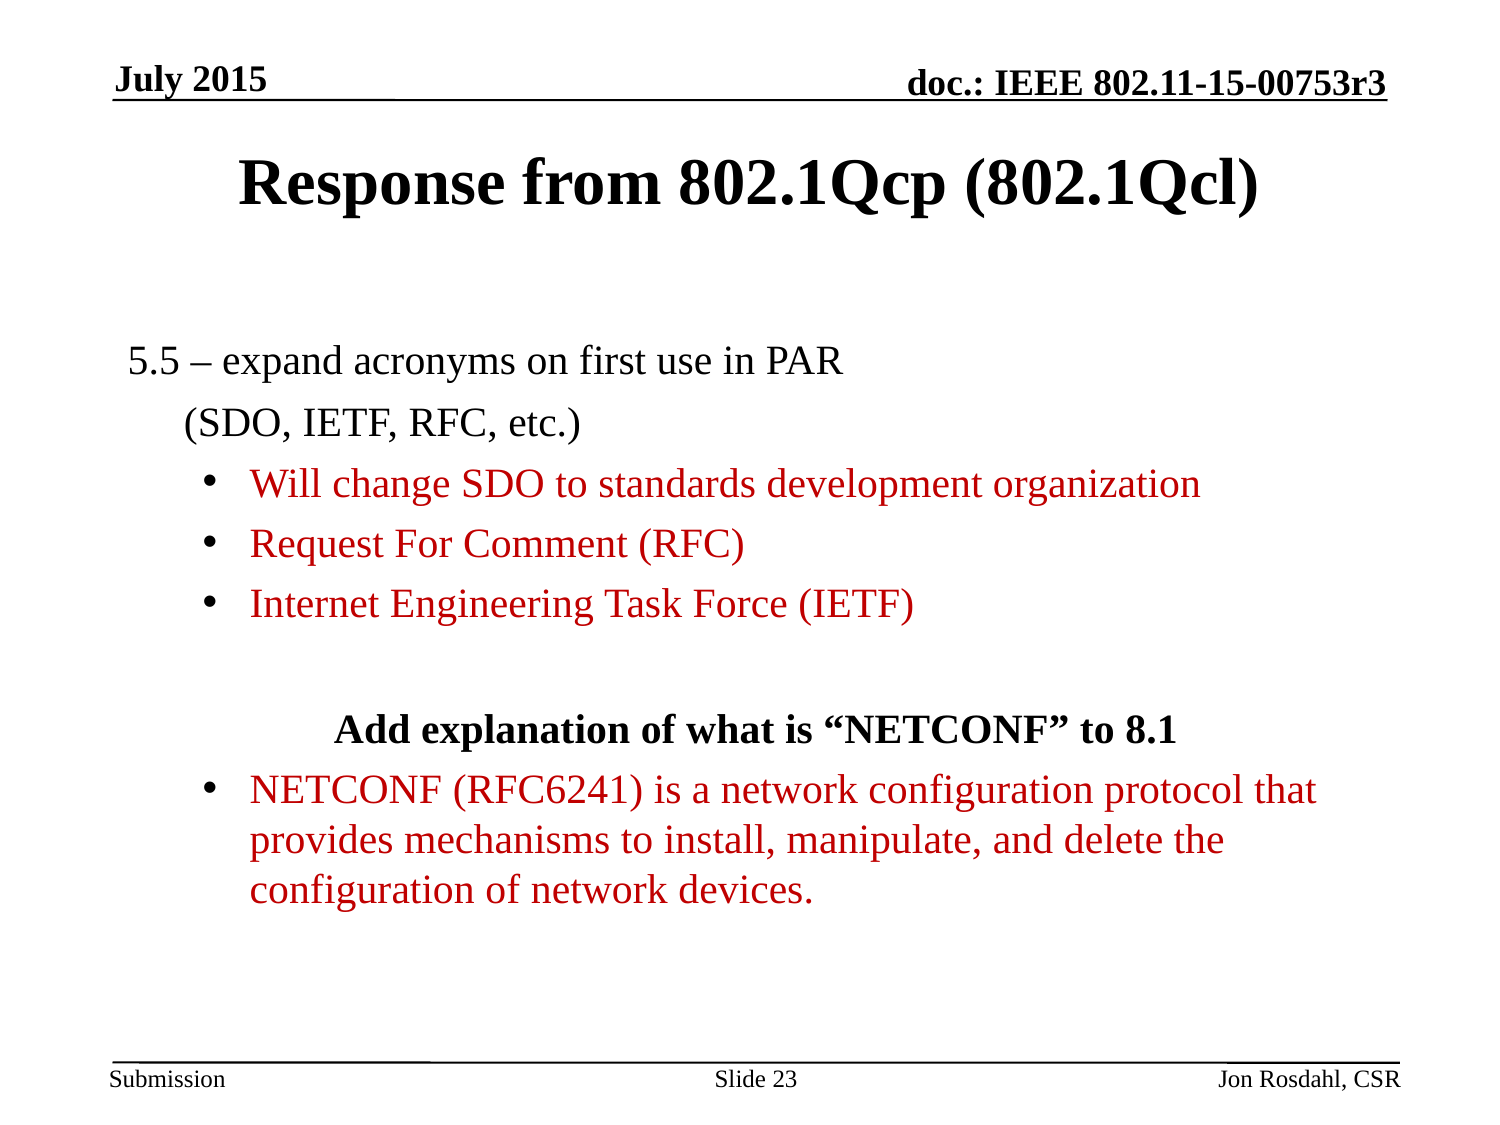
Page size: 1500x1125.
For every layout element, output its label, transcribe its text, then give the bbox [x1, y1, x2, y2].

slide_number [114, 54, 423, 100]
footer Jon Rosdahl, CSR [878, 1061, 1402, 1093]
slide_number Slide 23 [712, 1061, 800, 1123]
list 5.5 – expand acronyms on first use in PAR (SDO, IETF, RFC, etc.) Will change SDO to standards development organization Request For Comment (RFC) Internet Engineering Task Force (IETF) Add explanation of what is “NETCONF” to 8.1 NETCONF (RFC6241) is a network configuration protocol that provides mechanisms to install, manipulate, and delete the configuration of network devices. [112, 324, 1388, 1000]
title Response from 802.1Qcp (802.1Qcl) [112, 112, 1388, 244]
